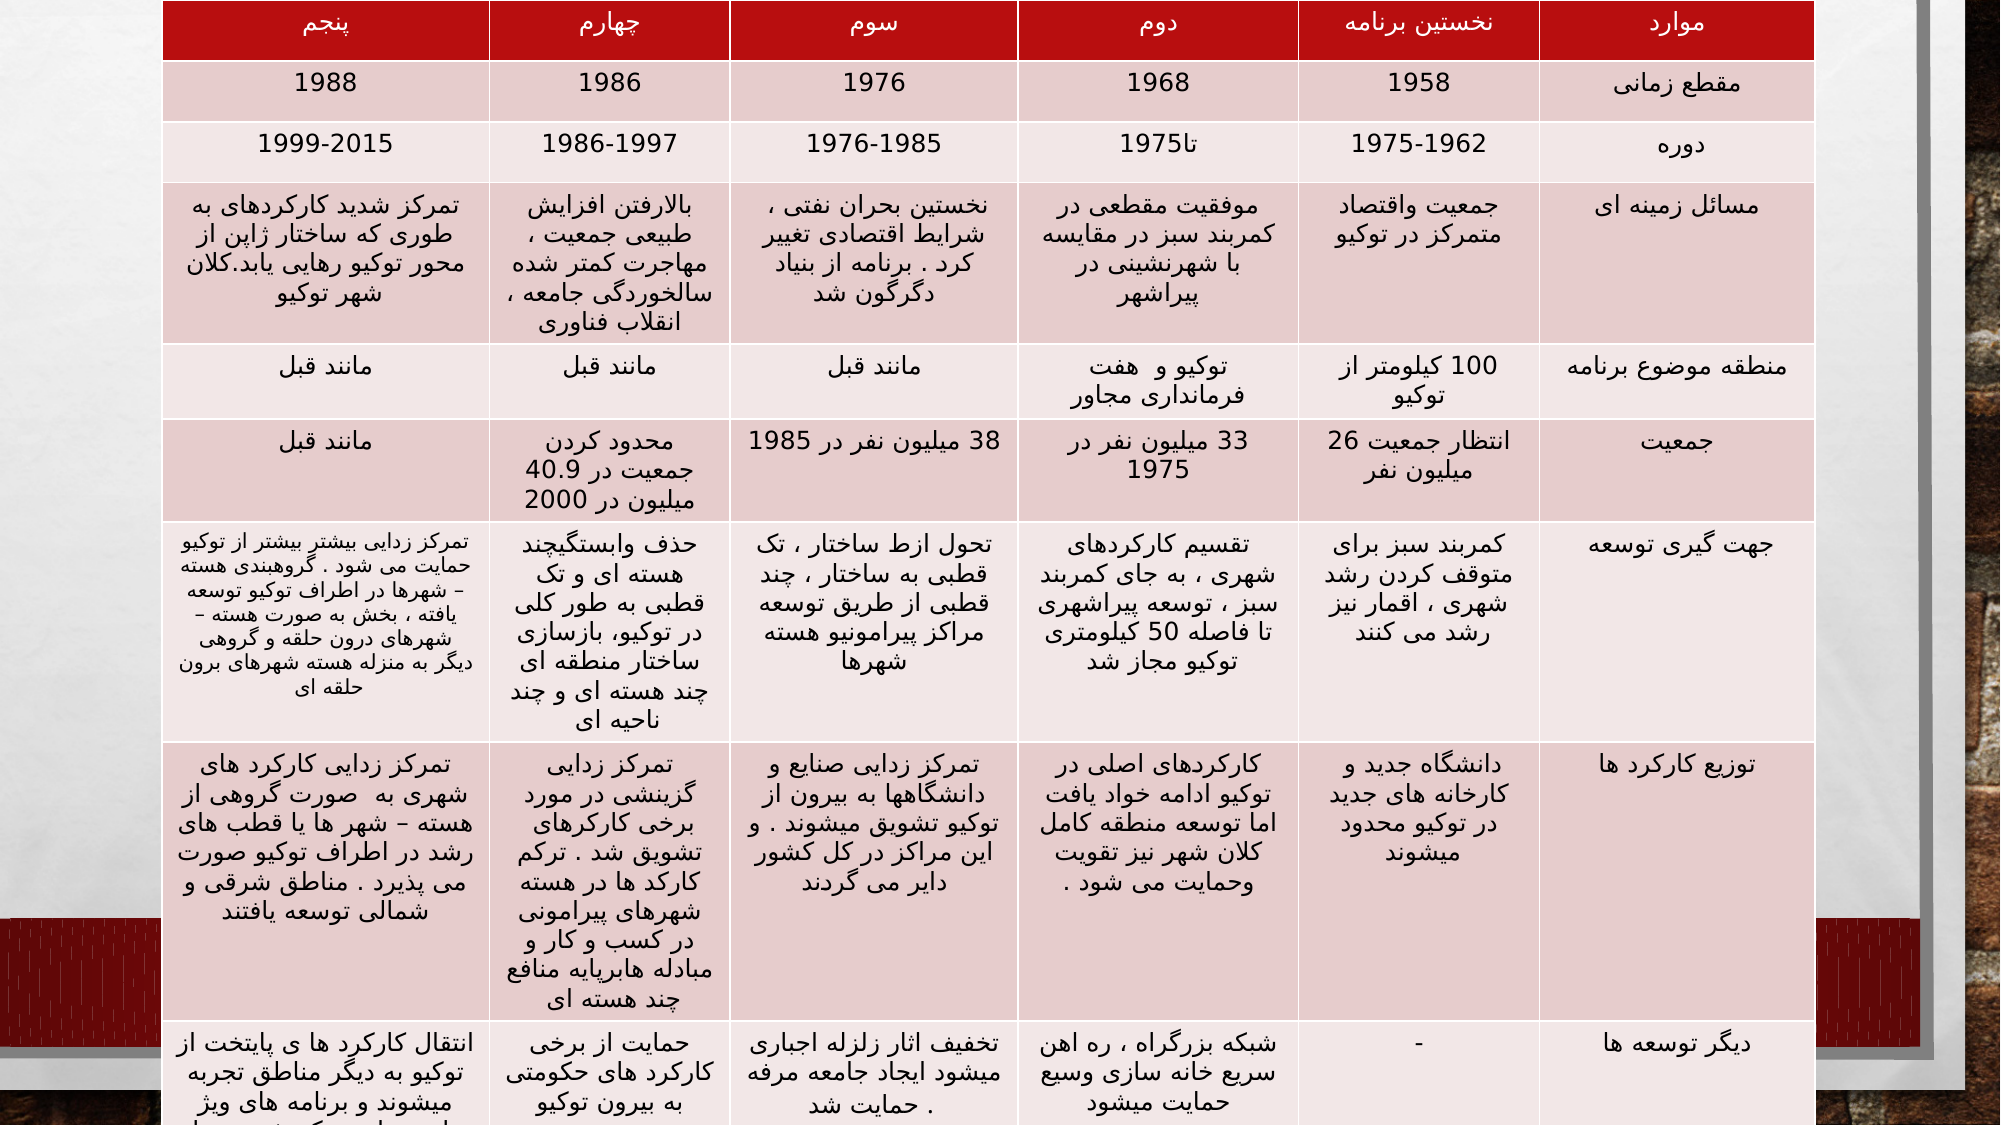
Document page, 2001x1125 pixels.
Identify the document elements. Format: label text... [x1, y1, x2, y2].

table_cell مقطع زمانی [1540, 62, 1814, 121]
table_cell شبکه بزرگراه ، ره اهن سریع خانه سازی وسیع حمایت میشود [1019, 1022, 1298, 1125]
table_cell انتظار جمعیت 26 میلیون نفر [1299, 420, 1539, 521]
table_cell بالارفتن افزایش طبیعی جمعیت ، مهاجرت کمتر شده سالخوردگی جامعه ، انقلاب فناوری [490, 183, 729, 343]
table_cell مسائل زمینه ای [1540, 183, 1814, 343]
table_cell 1968 [1019, 62, 1298, 121]
table_cell حمایت از برخی کارکرد های حکومتی به بیرون توکیو [490, 1022, 729, 1125]
table_cell 1958 [1299, 62, 1539, 121]
table_cell - [1299, 1022, 1539, 1125]
table_cell دوره [1540, 123, 1814, 182]
table_cell تخفیف اثار زلزله اجباری میشود ایجاد جامعه مرفه حمایت شد . [731, 1022, 1017, 1125]
table_cell محدود کردن جمعیت در 40.9 میلیون در 2000 [490, 420, 729, 521]
table_cell 33 میلیون نفر در 1975 [1019, 420, 1298, 521]
table_cell تمرکز شدید کارکردهای به طوری که ساختار ژاپن از محور توکیو رهایی یابد.کلان شهر توکیو [163, 183, 489, 343]
table_cell موفقیت مقطعی در کمربند سبز در مقایسه با شهرنشینی در پیراشهر [1019, 183, 1298, 343]
table_cell جهت گیری توسعه [1540, 523, 1814, 741]
table_cell نخستین بحران نفتی ، شرایط اقتصادی تغییر کرد . برنامه از بنیاد دگرگون شد [731, 183, 1017, 343]
table_cell تا1975 [1019, 123, 1298, 182]
table_header سوم [731, 1, 1017, 60]
table_cell 1988 [163, 62, 489, 121]
picture [0, 1090, 161, 1125]
table_header دوم [1019, 1, 1298, 60]
table_cell دیگر توسعه ها [1540, 1022, 1814, 1125]
table_cell مانند قبل [731, 345, 1017, 418]
table_cell 1975-1962 [1299, 123, 1539, 182]
table_cell 38 میلیون نفر در 1985 [731, 420, 1017, 521]
table_cell کمربند سبز برای متوقف کردن رشد شهری ، اقمار نیز رشد می کنند [1299, 523, 1539, 741]
table_header نخستین برنامه [1299, 1, 1539, 60]
table_cell توکیو و هفت فرمانداری مجاور [1019, 345, 1298, 418]
table_cell 1976-1985 [731, 123, 1017, 182]
table_cell تمرکز زدایی صنایع و دانشگاهها به بیرون از توکیو تشویق میشوند . و این مراکز در کل کشور دایر می گردند [731, 743, 1017, 1020]
picture [1816, 0, 2000, 1125]
table_cell تمرکز زدایی کارکرد های شهری به صورت گروهی از هسته – شهر ها یا قطب های رشد در اطراف توکیو صورت می پذیرد . مناطق شرقی و شمالی توسعه یافتند [163, 743, 489, 1020]
table_header موارد [1540, 1, 1814, 60]
table_cell حذف وابستگیچند هسته ای و تک قطبی به طور کلی در توکیو، بازسازی ساختار منطقه ای چند هسته ای و چند ناحیه ای [490, 523, 729, 741]
table_cell 1999-2015 [163, 123, 489, 182]
table_cell تمرکز زدایی گزینشی در مورد برخی کارکرهای تشویق شد . ترکم کارکد ها در هسته شهرهای پیرامونی در کسب و کار و مبادله هابرپایه منافع چند هسته ای [490, 743, 729, 1020]
table_cell 1976 [731, 62, 1017, 121]
table_header چهارم [490, 1, 729, 60]
table_cell تقسیم کارکردهای شهری ، به جای کمربند سبز ، توسعه پیراشهری تا فاصله 50 کیلومتری توکیو مجاز شد [1019, 523, 1298, 741]
table_cell توزیع کارکرد ها [1540, 743, 1814, 1020]
table_cell تمرکز زدایی بیشتر بیشتر از توکیو حمایت می شود . گروهبندی هسته – شهرها در اطراف توکیو توسعه یافته ، بخش به صورت هسته – شهرهای درون حلقه و گروهی دیگر به منزله هسته شهرهای برون حلقه ای [163, 523, 489, 741]
table_cell مانند قبل [163, 345, 489, 418]
table_cell جمعیت واقتصاد متمرکز در توکیو [1299, 183, 1539, 343]
table_cell دانشگاه جدید و کارخانه های جدید در توکیو محدود میشوند [1299, 743, 1539, 1020]
table_cell 1986 [490, 62, 729, 121]
table_cell 100 کیلومتر از توکیو [1299, 345, 1539, 418]
table_header پنجم [163, 1, 489, 60]
table_cell مانند قبل [163, 420, 489, 521]
table_cell جمعیت [1540, 420, 1814, 521]
table_cell منطقه موضوع برنامه [1540, 345, 1814, 418]
table_cell انتقال کارکرد ها ی پایتخت از توکیو به دیگر مناطق تجربه میشوند و برنامه های ویژ برای حمل تمرکز شدید و باز توزیع انها نیز تجربه میشوند [163, 1022, 489, 1125]
table_cell 1986-1997 [490, 123, 729, 182]
table_cell مانند قبل [490, 345, 729, 418]
table_cell کارکردهای اصلی در توکیو ادامه خواد یافت اما توسعه منطقه کامل کلان شهر نیز تقویت وحمایت می شود . [1019, 743, 1298, 1020]
table_cell تحول ازط ساختار ، تک قطبی به ساختار ، چند قطبی از طریق توسعه مراکز پیرامونیو هسته شهرها [731, 523, 1017, 741]
